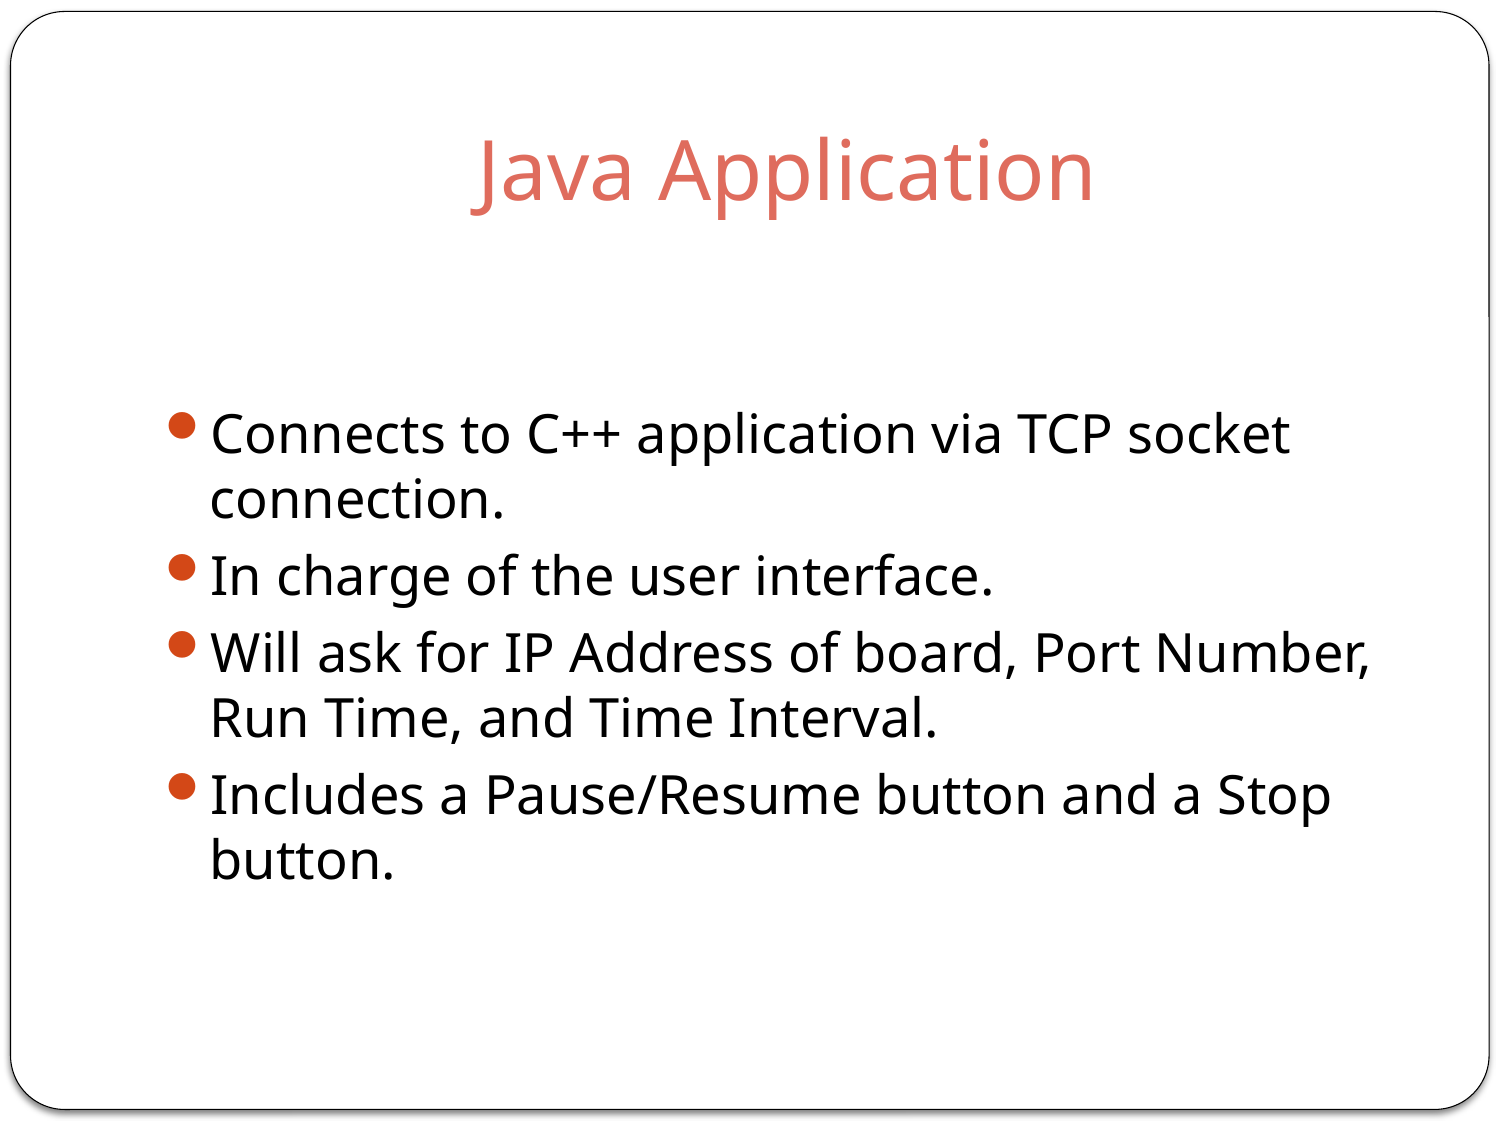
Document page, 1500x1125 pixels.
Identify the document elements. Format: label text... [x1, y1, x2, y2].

title Java Application [150, 45, 1425, 233]
list Connects to C++ application via TCP socket connection. In charge of the user interface. Will ask for IP Address of board, Port Number, Run Time, and Time Interval. Includes a Pause/Resume button and a Stop button. [150, 237, 1425, 988]
